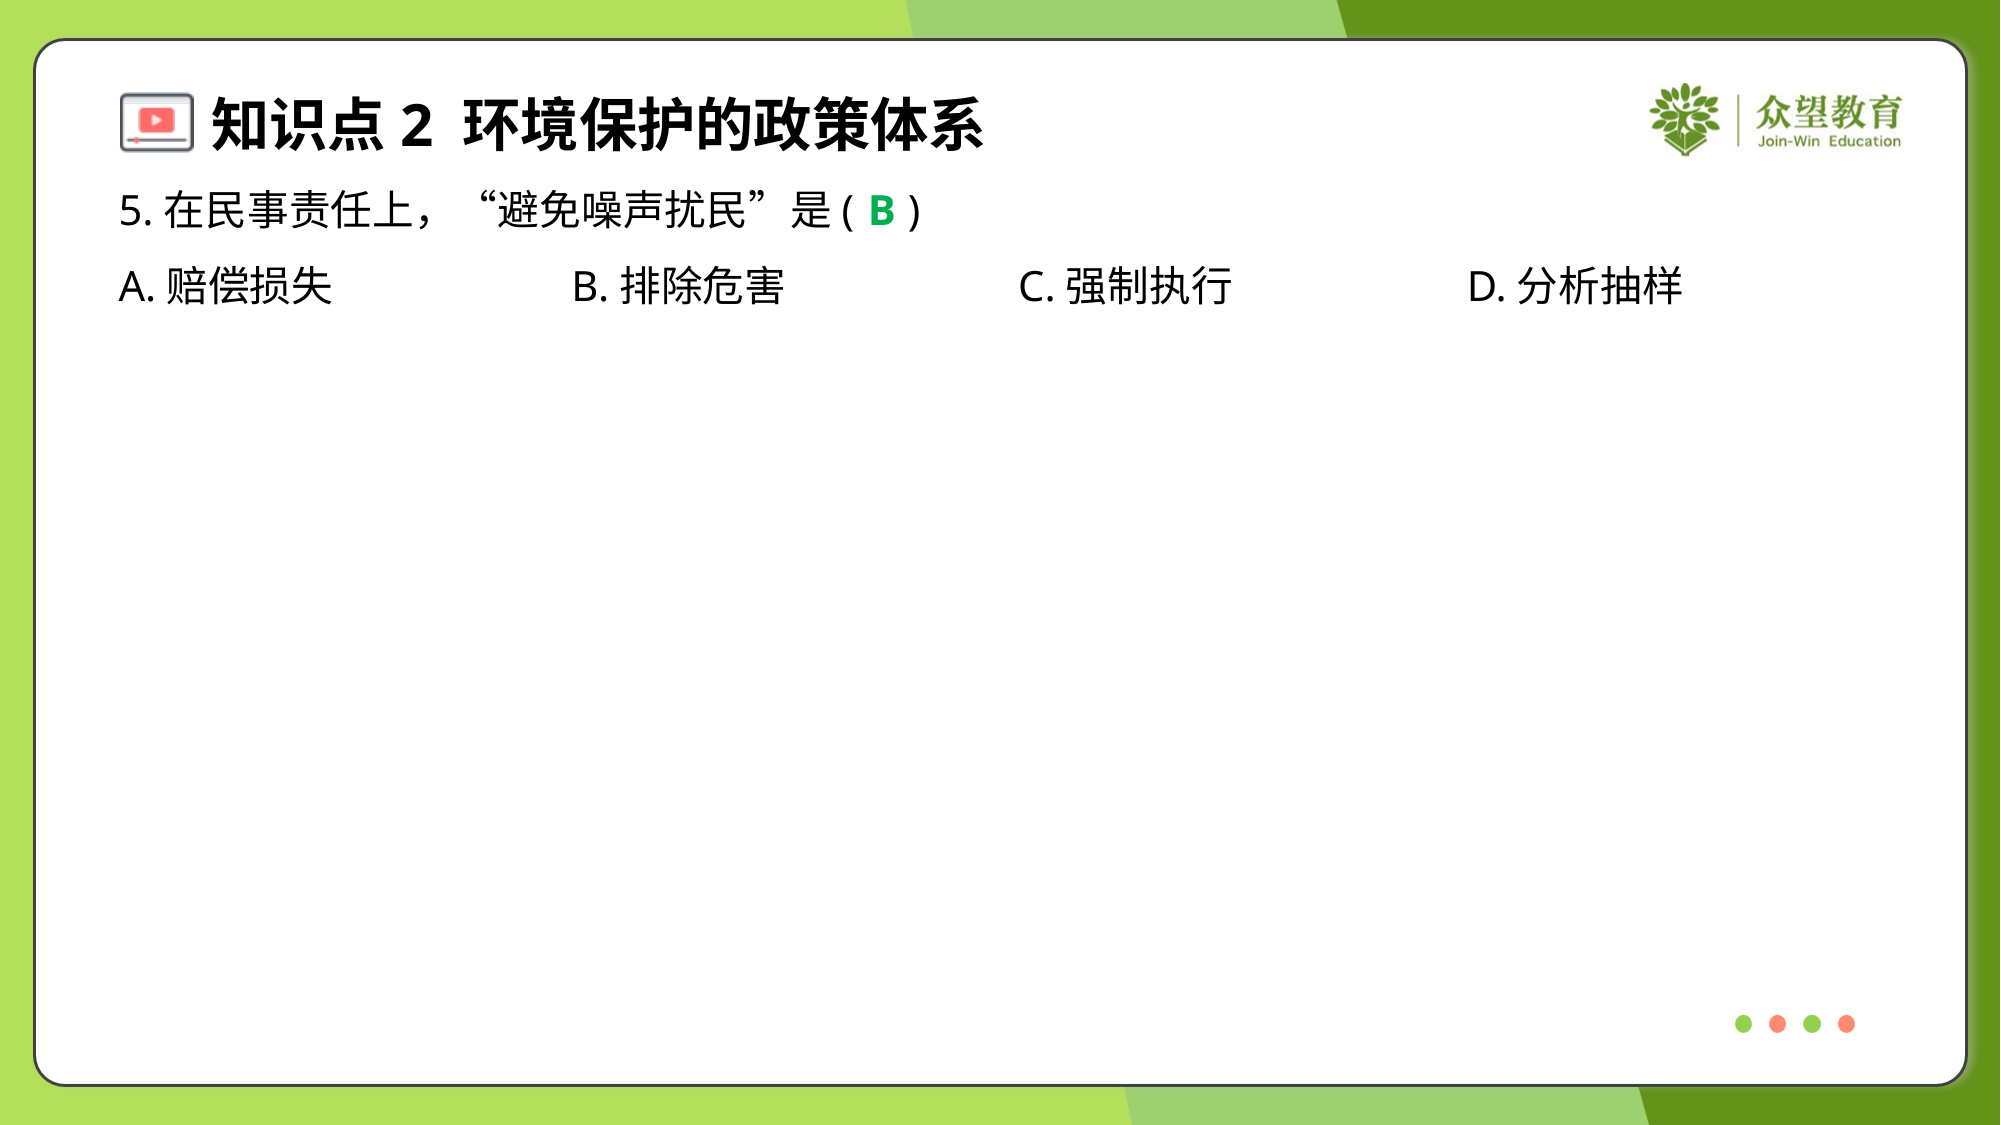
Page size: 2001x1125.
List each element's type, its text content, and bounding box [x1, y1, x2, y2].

text_box B [852, 158, 912, 226]
picture [0, 0, 2000, 1125]
text_box A.赔偿损失 B.排除危害 C.强制执行 D.分析抽样 [118, 234, 1883, 302]
text_box 5.在民事责任上，“避免噪声扰民”是( ) [118, 158, 852, 226]
text_box 5.在民事责任上，“避免噪声扰民”是( ) [912, 158, 1883, 226]
